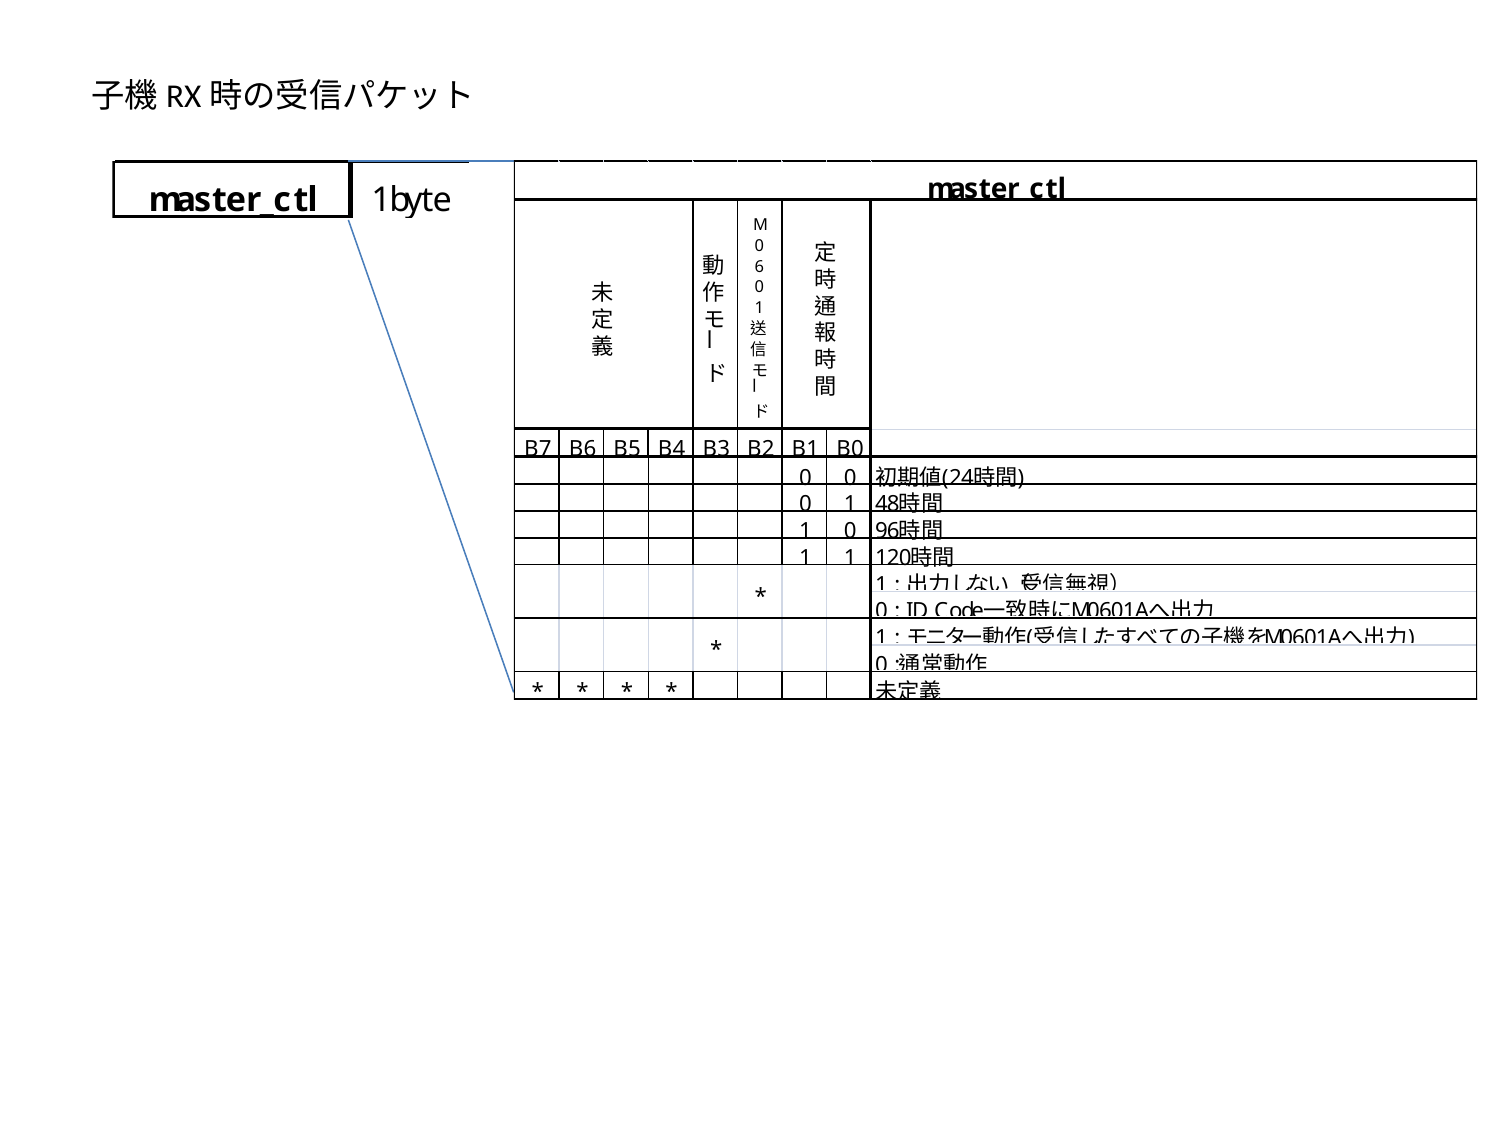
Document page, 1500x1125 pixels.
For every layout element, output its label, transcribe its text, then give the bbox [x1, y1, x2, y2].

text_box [194, 373, 508, 540]
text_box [111, 160, 472, 221]
title 子機RX時の受信パケット [76, 0, 526, 188]
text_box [513, 160, 1479, 701]
